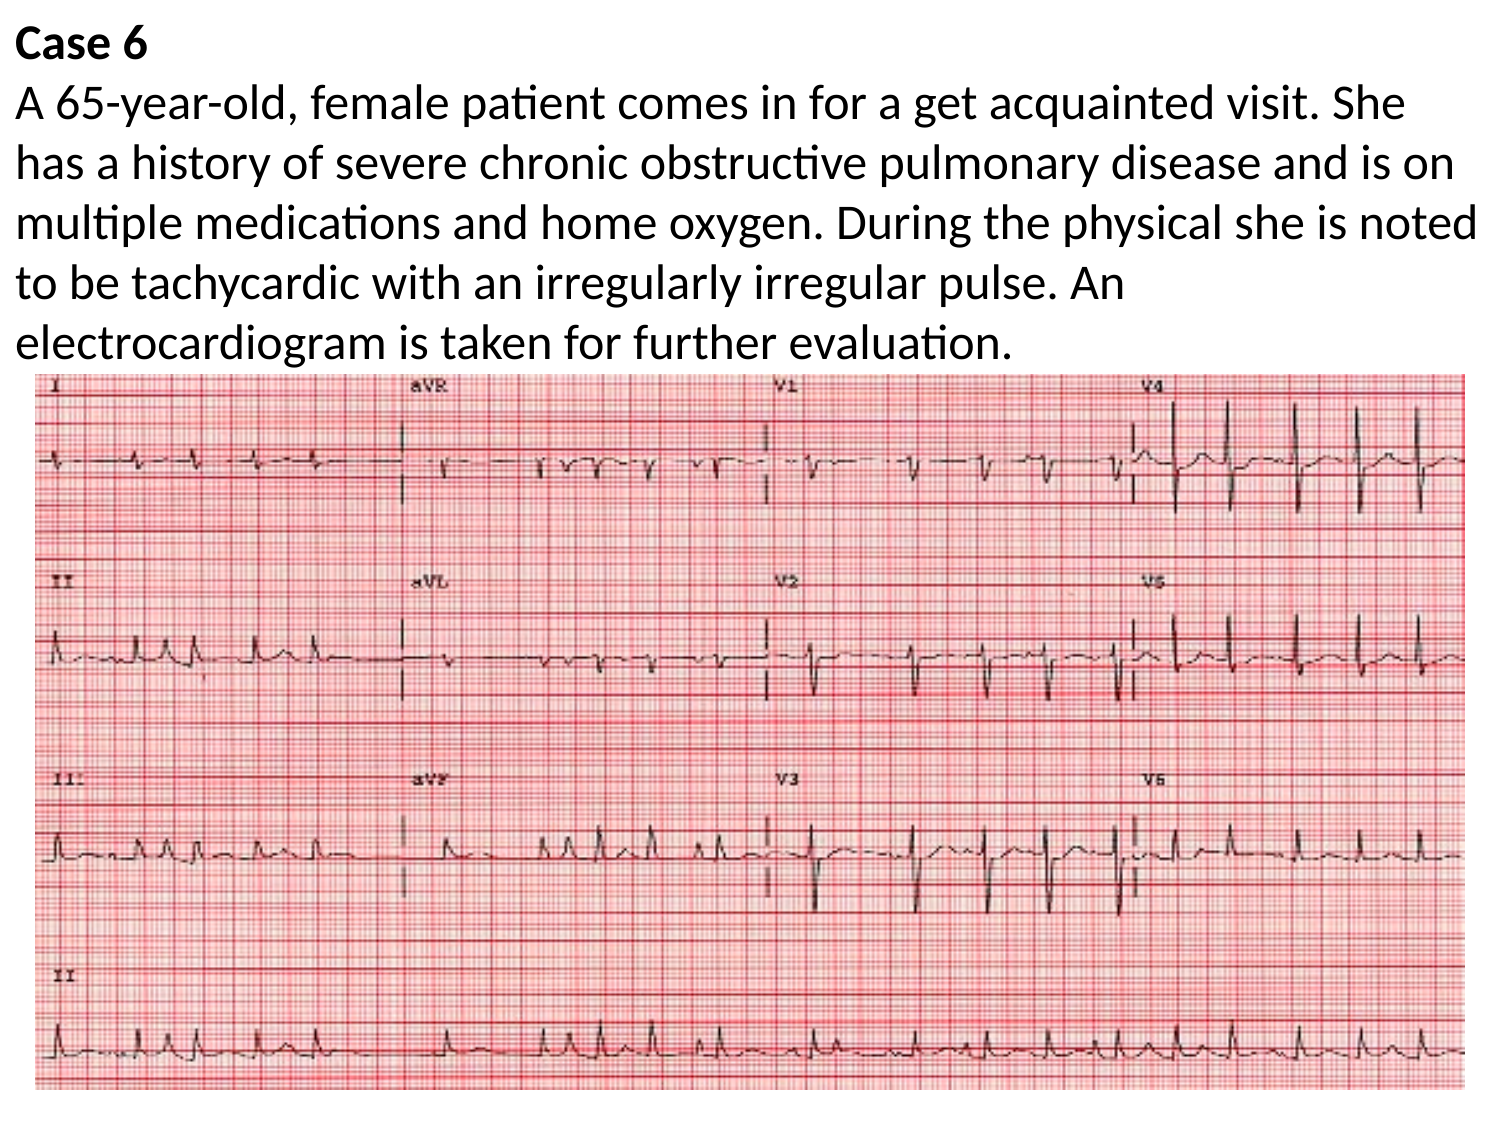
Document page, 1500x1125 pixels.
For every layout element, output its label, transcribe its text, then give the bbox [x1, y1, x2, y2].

picture [34, 374, 1466, 1091]
text_box Case 6 A 65-year-old, female patient comes in for a get acquainted visit. She has a history of severe chronic obstructive pulmonary disease and is on multiple medications and home oxygen. During the physical she is noted to be tachycardic with an irregularly irregular pulse. An electrocardiogram is taken for further evaluation. [0, 2, 1500, 438]
